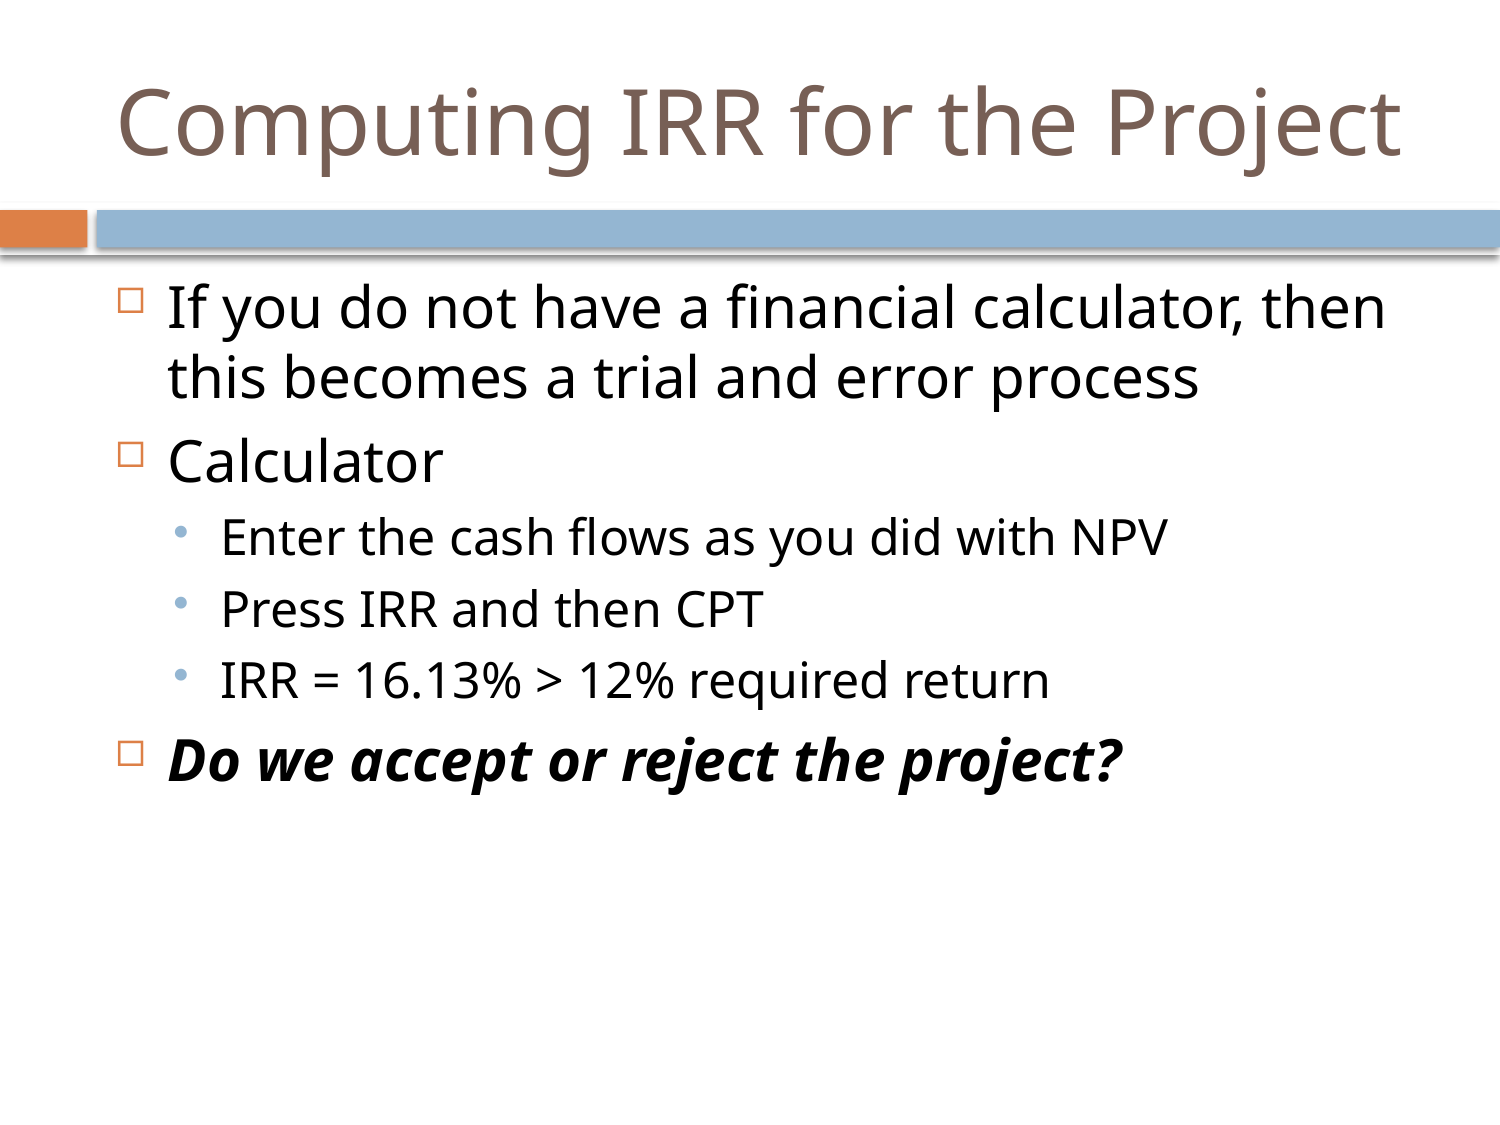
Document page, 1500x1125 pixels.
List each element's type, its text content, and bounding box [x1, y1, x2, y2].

title Computing IRR for the Project [100, 37, 1438, 200]
list If you do not have a financial calculator, then this becomes a trial and error process Calculator Enter the cash flows as you did with NPV Press IRR and then CPT IRR = 16.13% > 12% required return Do we accept or reject the project? [100, 262, 1438, 1000]
